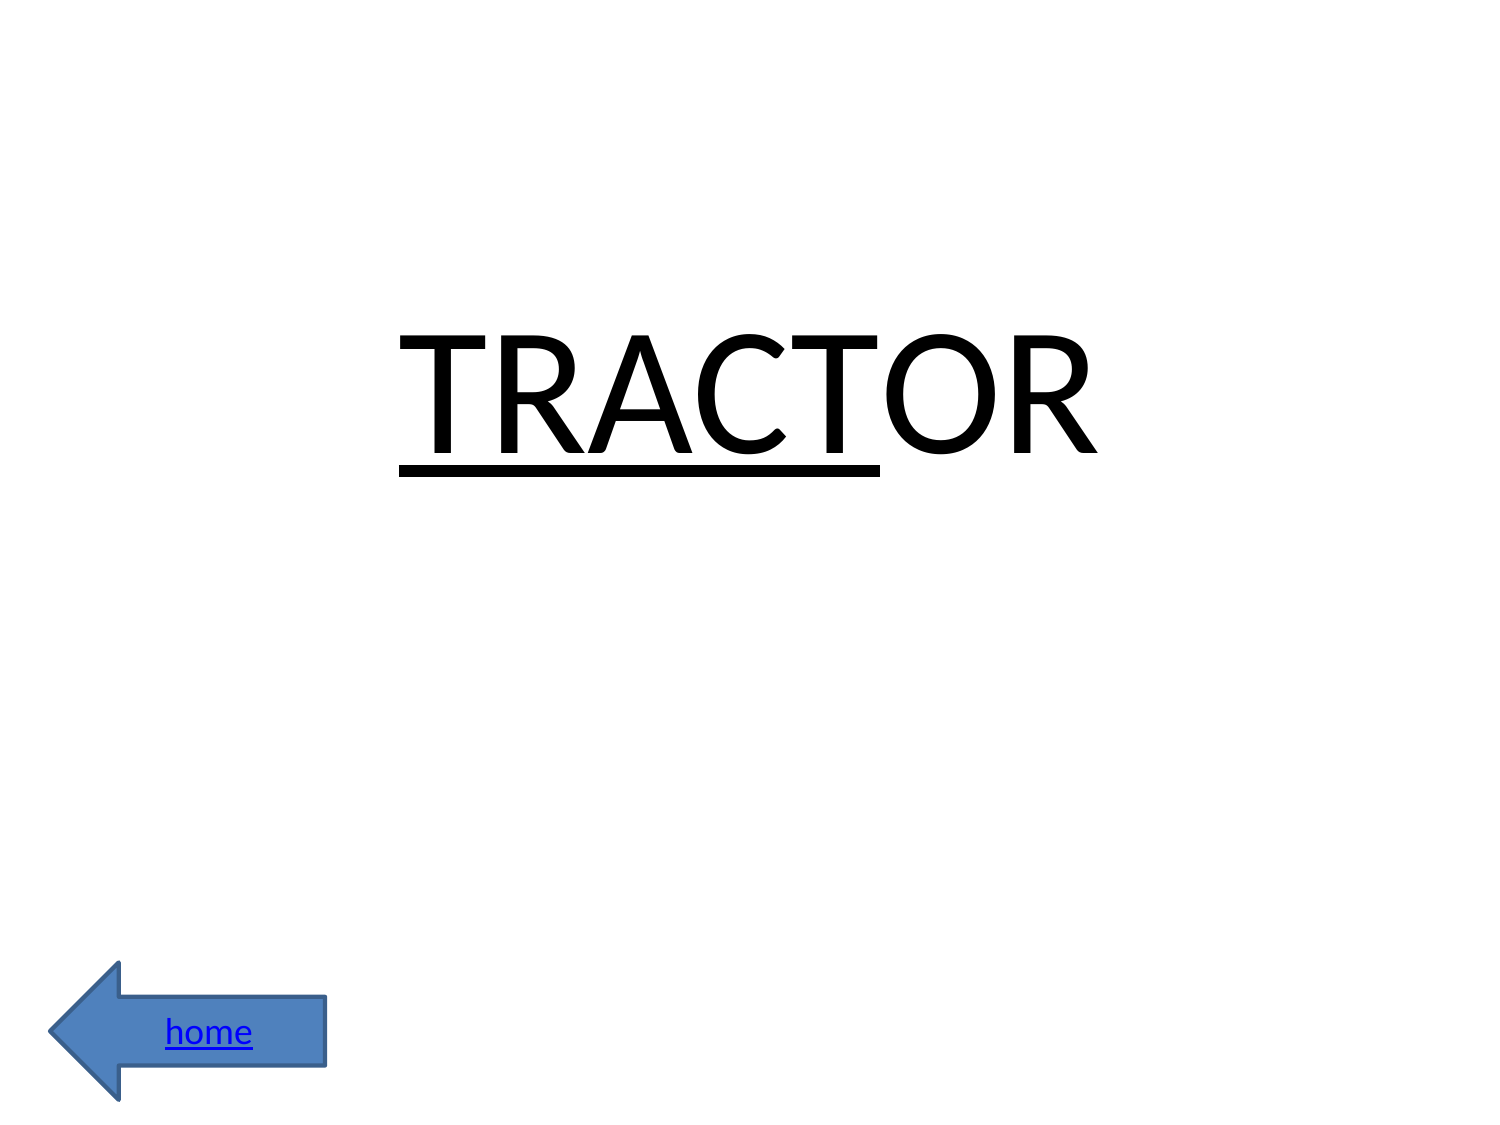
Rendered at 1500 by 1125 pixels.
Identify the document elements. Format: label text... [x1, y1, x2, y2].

list TRACTOR [75, 262, 1425, 1005]
text_box home [150, 999, 325, 1060]
text_box [47, 960, 328, 1102]
